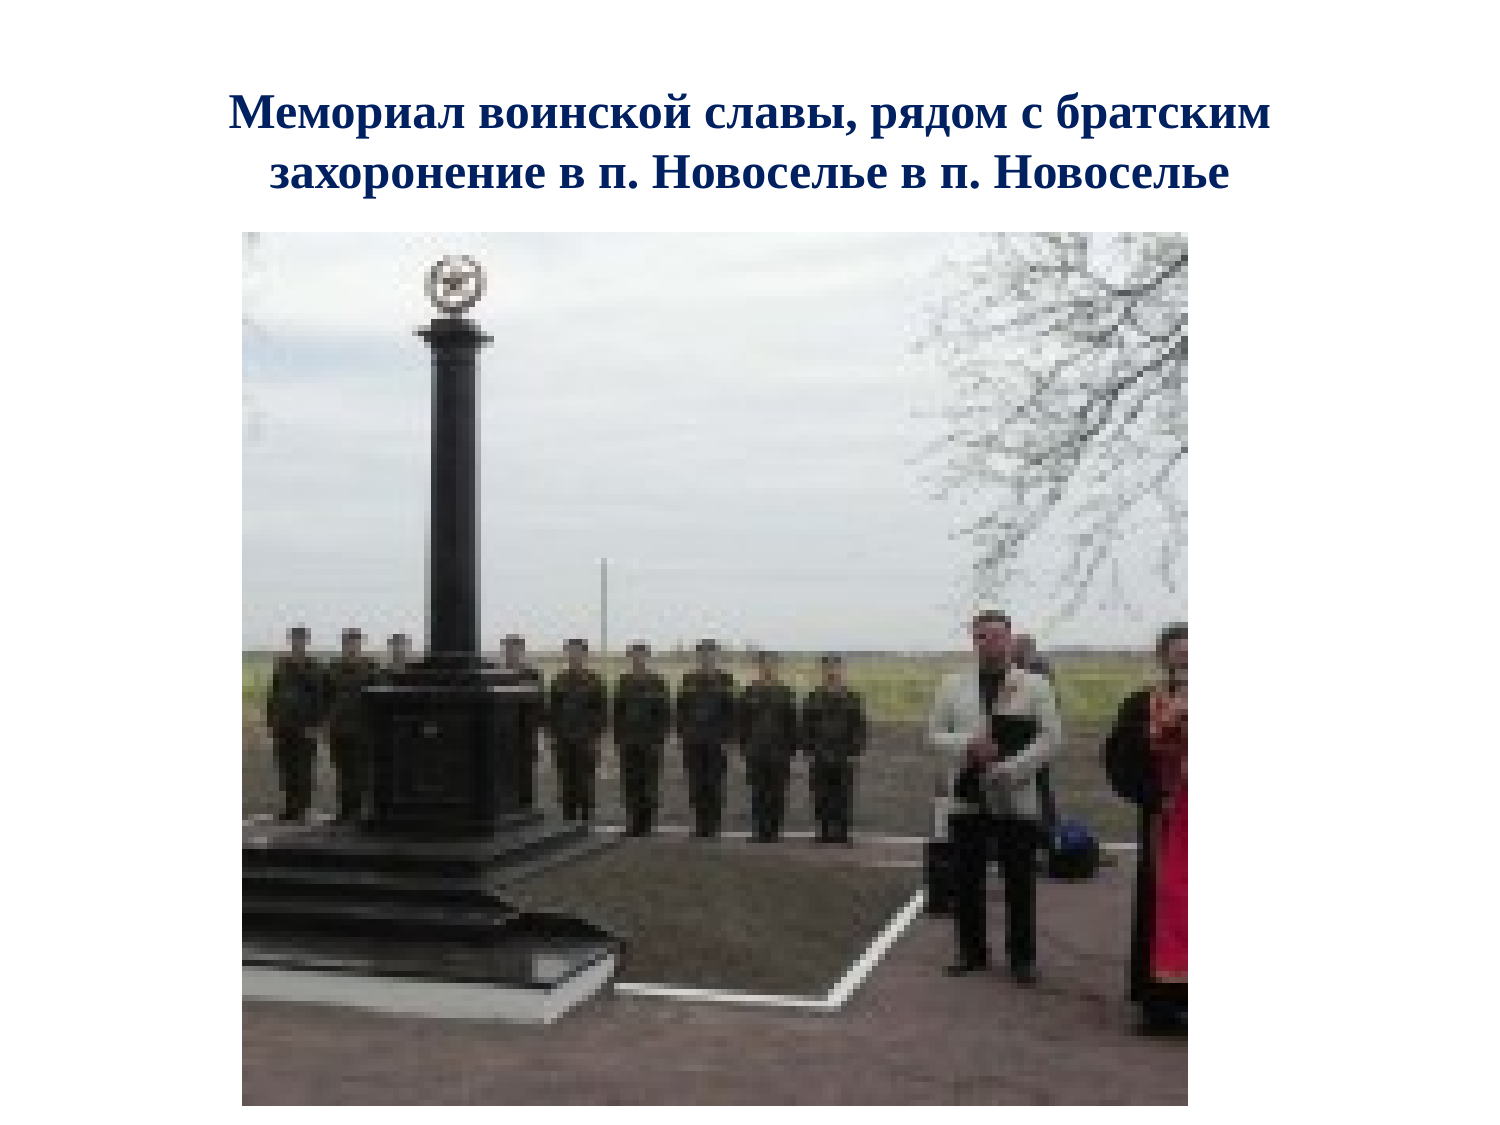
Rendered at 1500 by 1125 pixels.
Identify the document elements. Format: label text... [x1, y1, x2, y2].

picture [241, 232, 1188, 1107]
title Мемориал воинской славы, рядом с братским захоронение в п. Новоселье в п. Новоселье [75, 45, 1425, 233]
